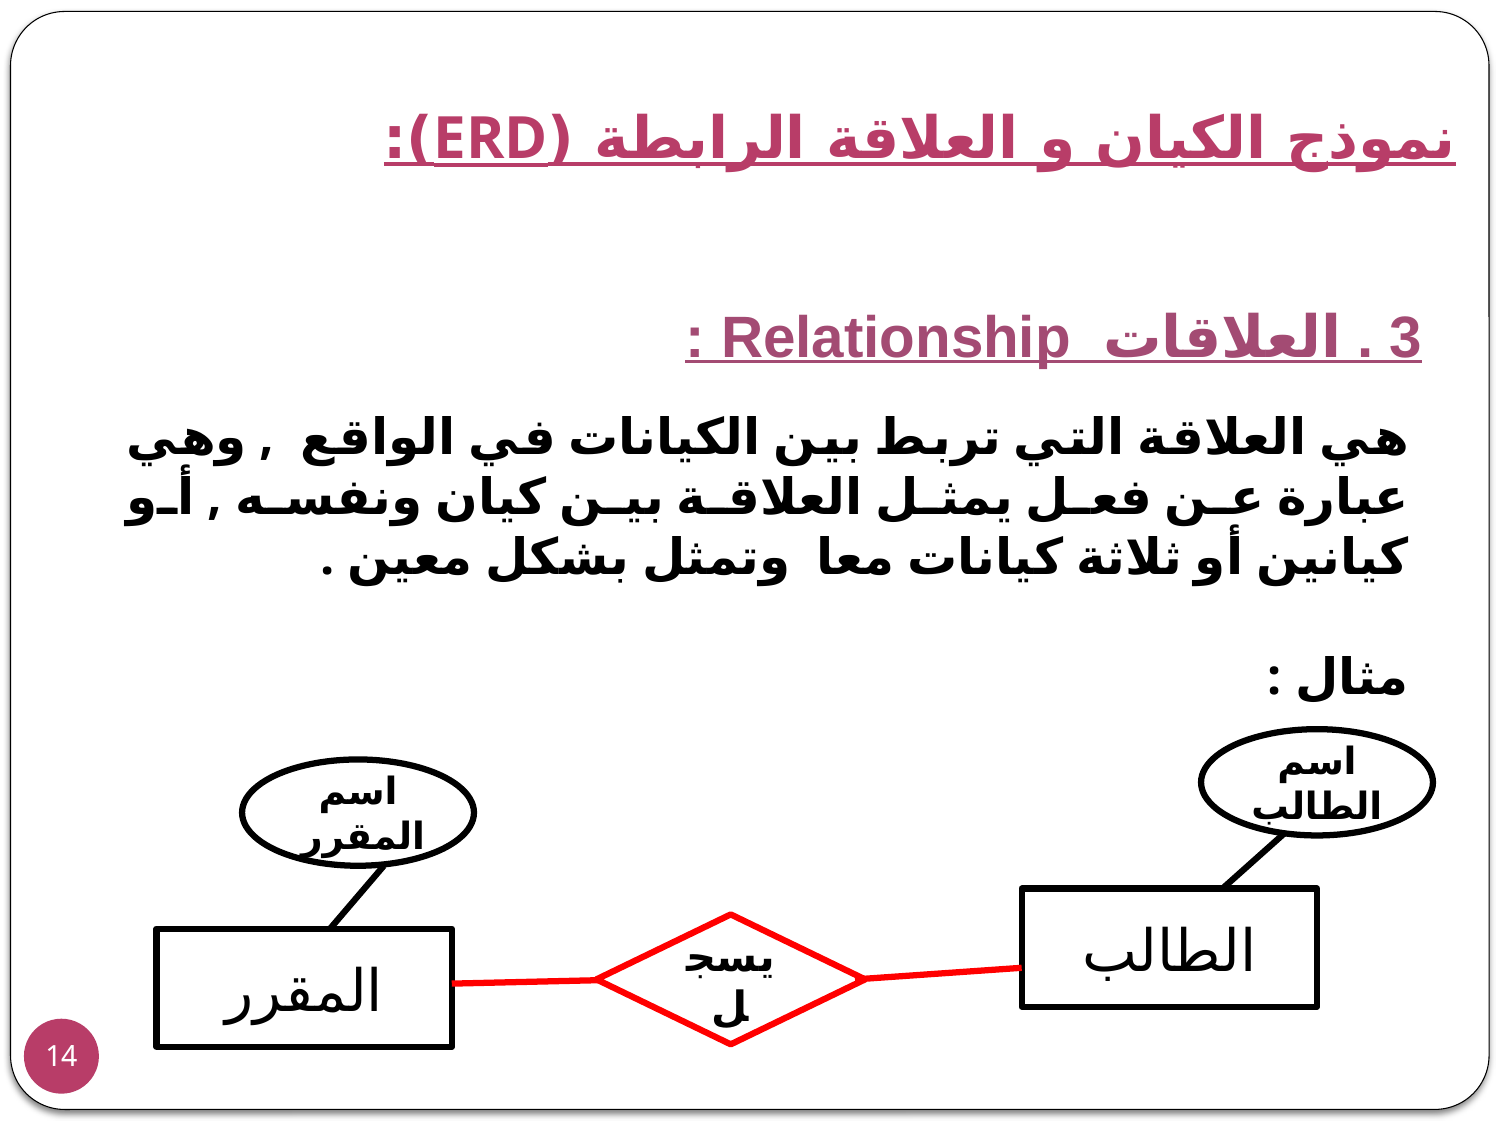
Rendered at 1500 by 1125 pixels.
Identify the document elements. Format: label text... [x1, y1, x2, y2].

text_box الطالب [1021, 888, 1318, 1008]
slide_number 14 [23, 1018, 99, 1094]
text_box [451, 914, 1022, 1045]
text_box نموذج الكيان و العلاقة الرابطة (ERD): [64, 42, 1471, 178]
text_box هي العلاقة التي تربط بين الكيانات في الواقع , وهي عبارة عن فعل يمثل العلاقة بين كيان ونفسه , أو كيانين أو ثلاثة كيانات معا وتمثل بشكل معين . مثال : [111, 397, 1424, 762]
text_box المقرر [155, 928, 446, 1048]
text_box 3 . العلاقات Relationship : [383, 291, 1437, 376]
text_box اسم الطالب [1200, 728, 1435, 837]
text_box اسم المقرر [241, 758, 476, 867]
